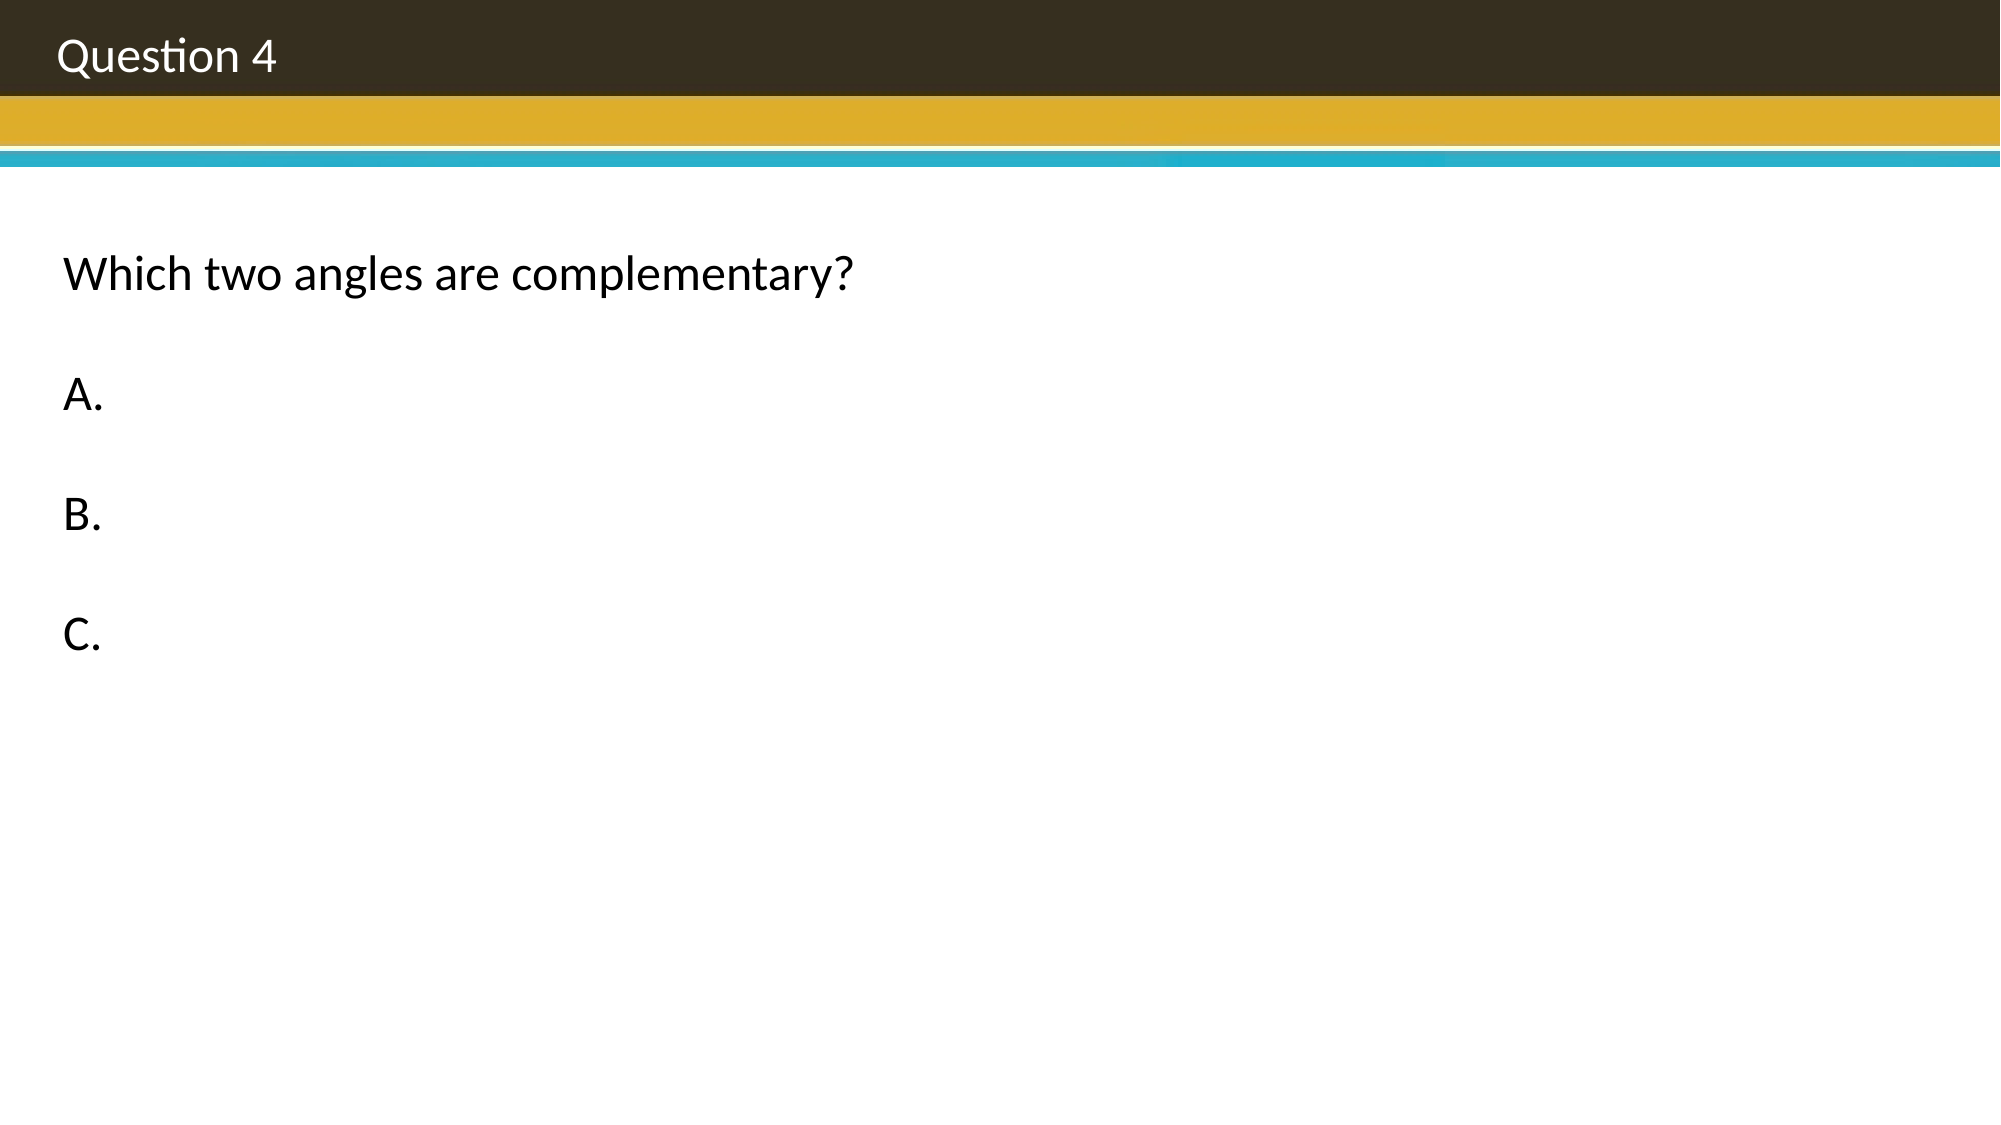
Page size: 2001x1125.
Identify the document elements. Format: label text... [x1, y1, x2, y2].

text_box Question 4 [41, 14, 293, 90]
picture [0, 0, 2000, 167]
